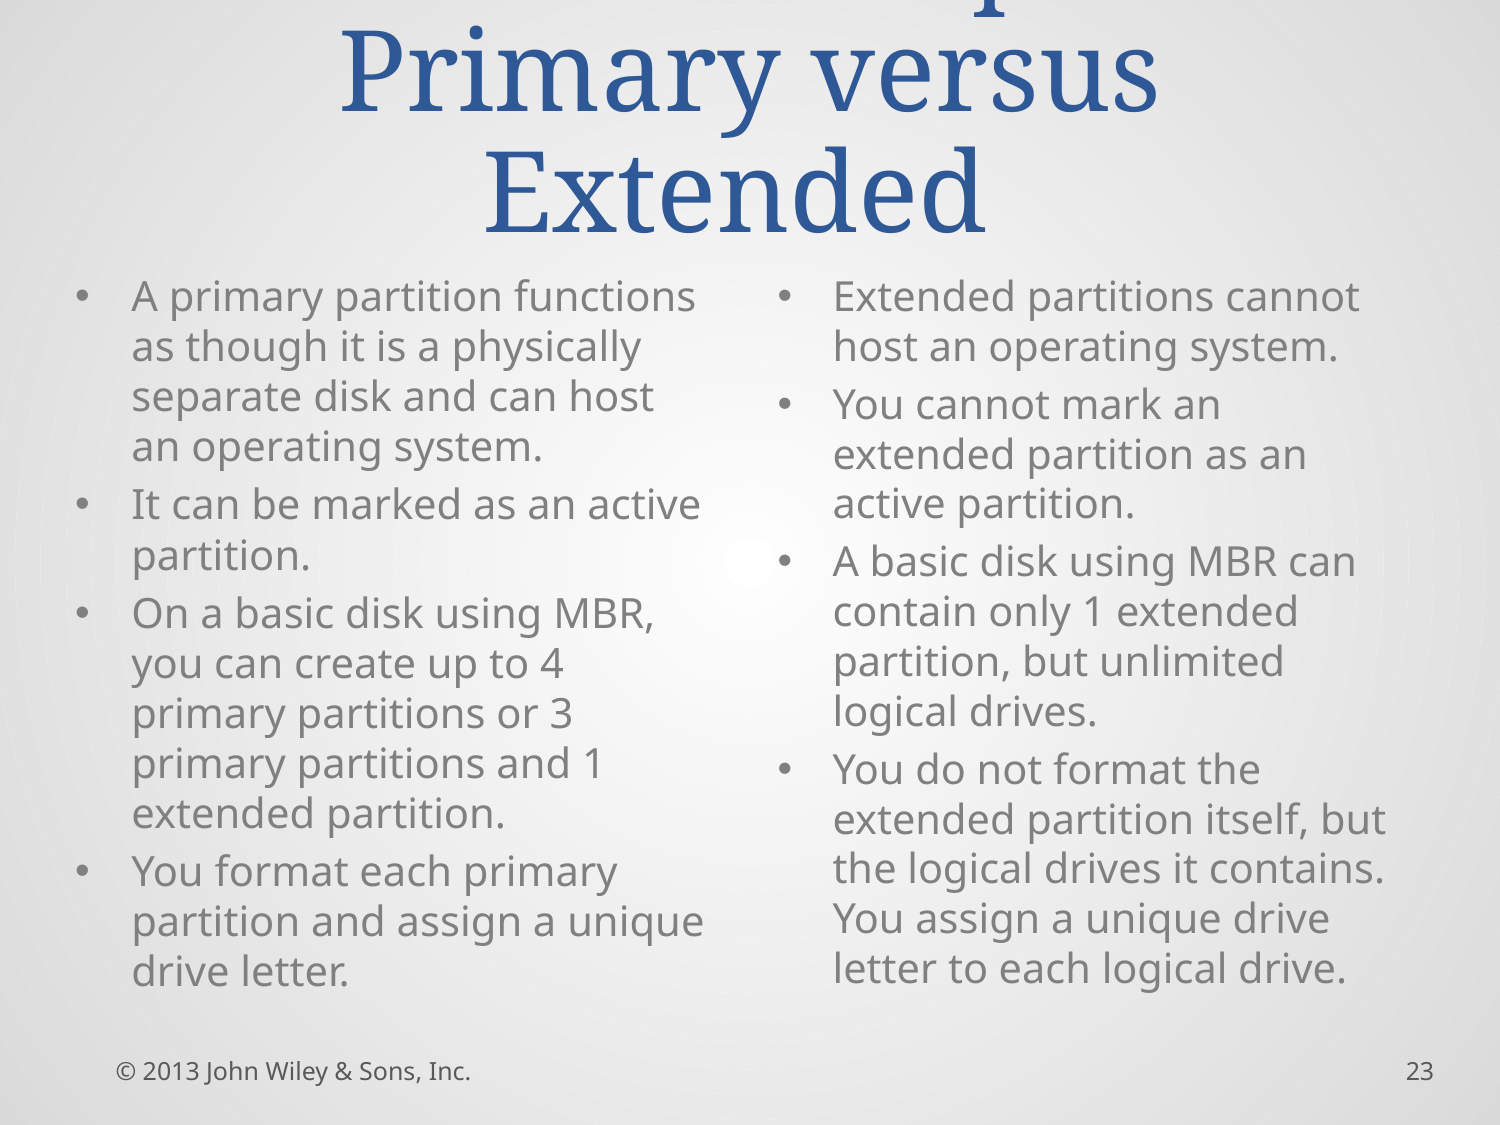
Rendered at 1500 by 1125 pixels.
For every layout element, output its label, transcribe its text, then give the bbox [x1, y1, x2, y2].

list Extended partitions cannot host an operating system. You cannot mark an extended partition as an active partition. A basic disk using MBR can contain only 1 extended partition, but unlimited logical drives. You do not format the extended partition itself, but the logical drives it contains. You assign a unique drive letter to each logical drive. [762, 262, 1425, 1005]
list A primary partition functions as though it is a physically separate disk and can host an operating system. It can be marked as an active partition. On a basic disk using MBR, you can create up to 4 primary partitions or 3 primary partitions and 1 extended partition. You format each primary partition and assign a unique drive letter. [60, 262, 723, 1005]
title Partitions Compared: Primary versus Extended [75, 0, 1425, 263]
slide_number 23 [1401, 1042, 1494, 1103]
footer © 2013 John Wiley & Sons, Inc. [108, 1042, 576, 1103]
